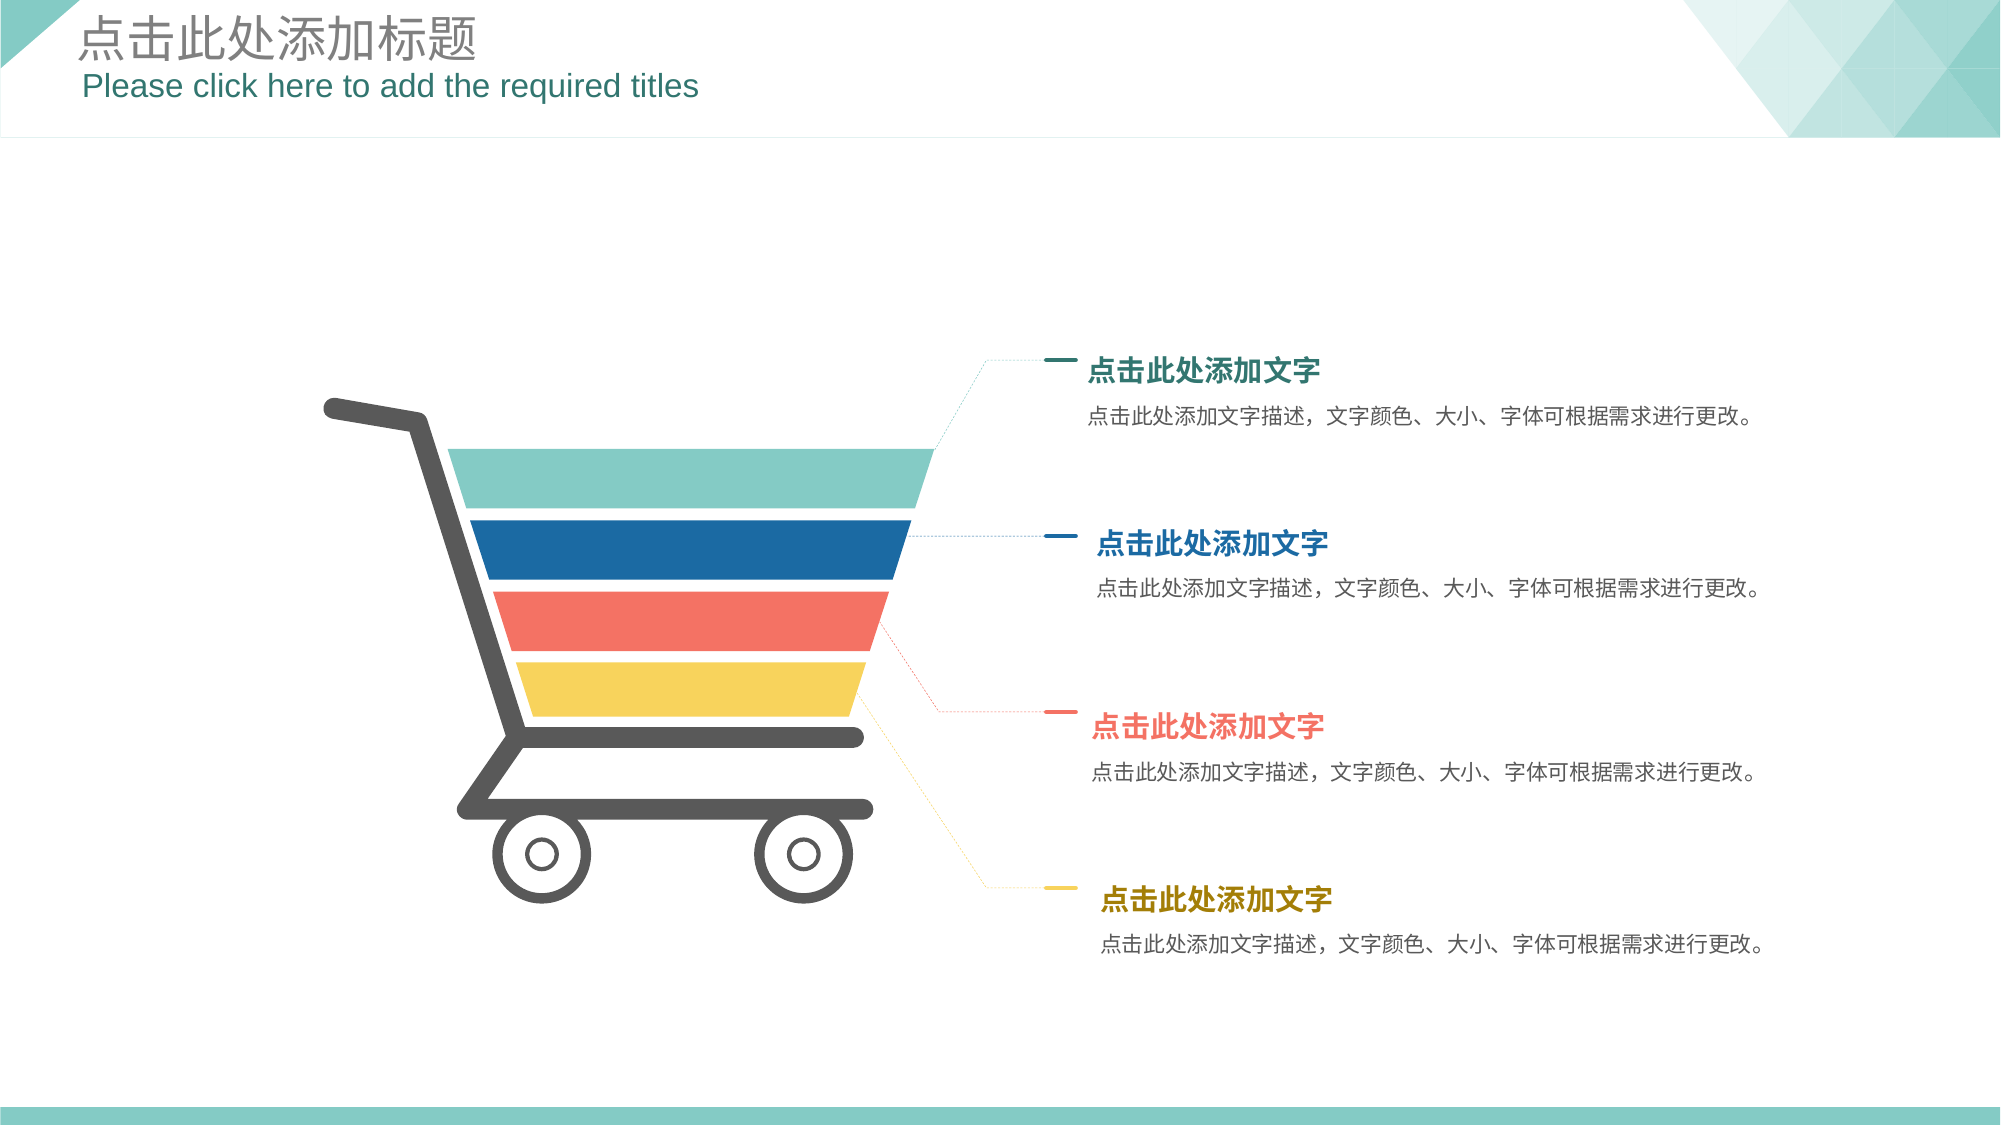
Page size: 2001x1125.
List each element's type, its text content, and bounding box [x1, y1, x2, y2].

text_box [879, 621, 1077, 690]
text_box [856, 692, 1077, 889]
text_box 点击此处添加文字 点击此处添加文字描述，文字颜色、大小、字体可根据需求进行更改。 [1081, 500, 1783, 609]
text_box [447, 448, 933, 509]
text_box [515, 662, 867, 717]
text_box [933, 359, 1077, 452]
text_box [492, 591, 890, 652]
text_box [470, 520, 912, 580]
text_box Please click here to add the required titles [67, 57, 716, 112]
text_box 点击此处添加文字 点击此处添加文字描述，文字颜色、大小、字体可根据需求进行更改。 [1085, 856, 1787, 965]
text_box 点击此处添加文字 点击此处添加文字描述，文字颜色、大小、字体可根据需求进行更改。 [1083, 683, 1788, 793]
text_box 点击此处添加文字 点击此处添加文字描述，文字颜色、大小、字体可根据需求进行更改。 [1073, 327, 1784, 437]
text_box 点击此处添加标题 [62, 0, 636, 75]
text_box [323, 397, 853, 904]
